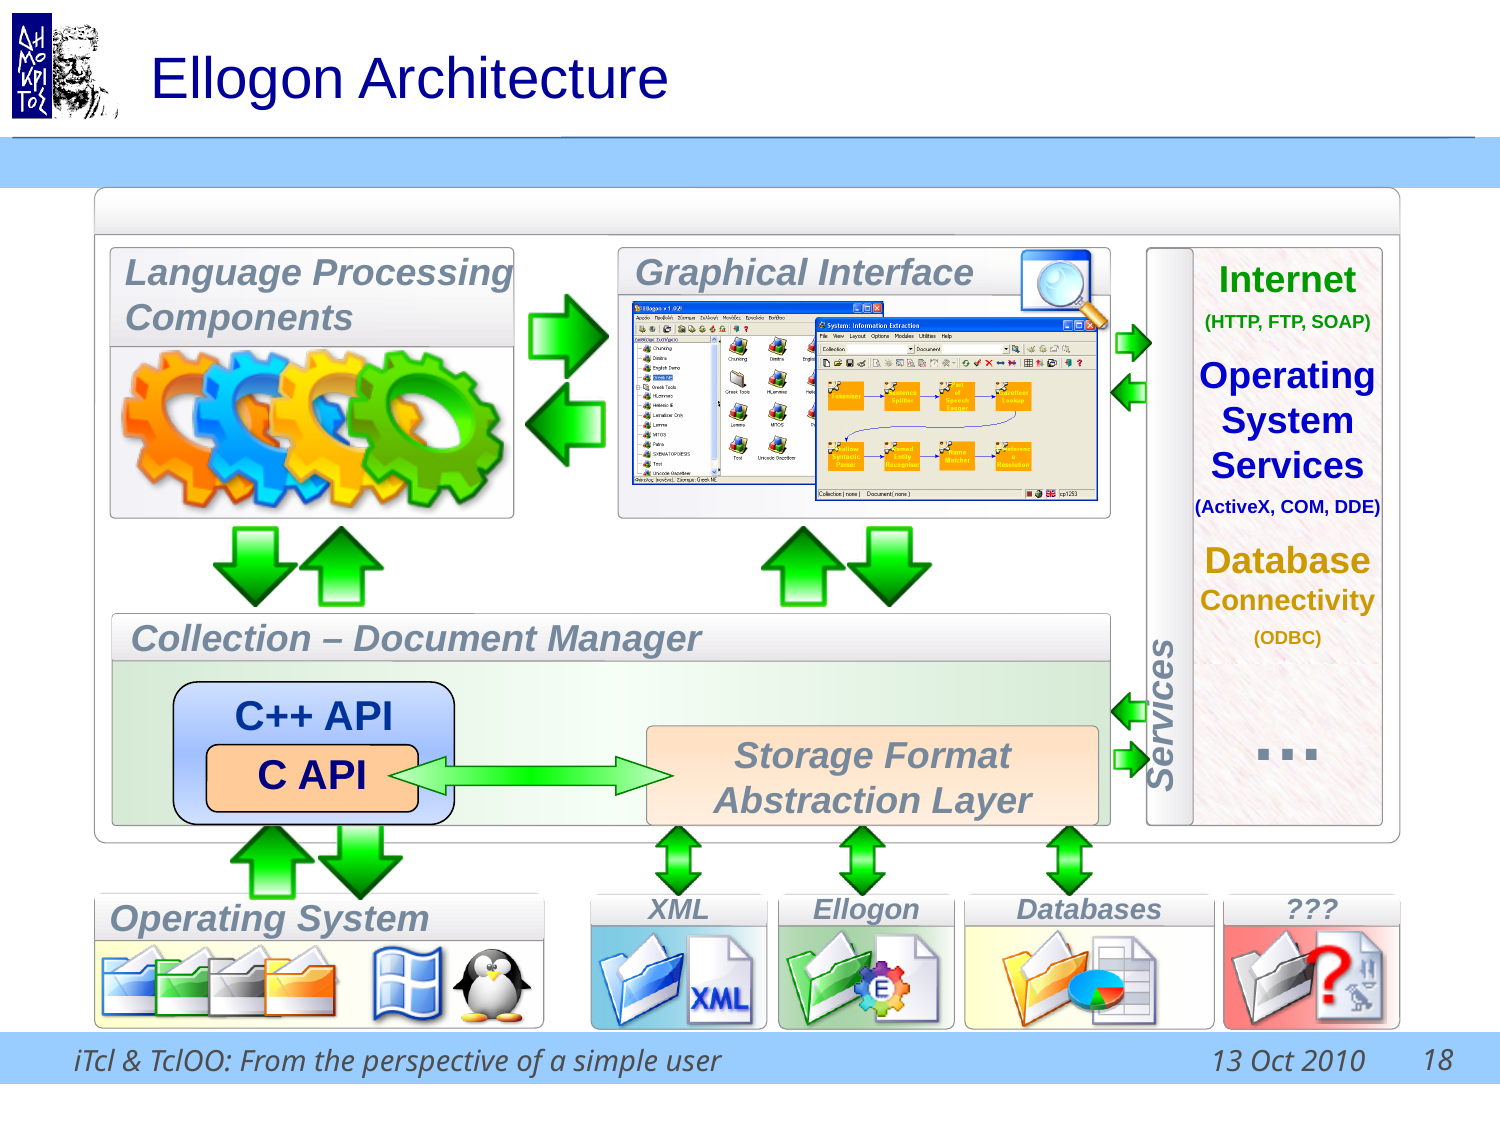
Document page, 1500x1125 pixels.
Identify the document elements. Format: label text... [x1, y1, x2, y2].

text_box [778, 834, 955, 1030]
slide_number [1190, 1035, 1381, 1086]
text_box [590, 834, 769, 1033]
footer iTcl & TclOO: From the perspective of a simple user [58, 1034, 1190, 1086]
picture [11, 13, 118, 120]
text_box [617, 240, 1111, 519]
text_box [111, 606, 1111, 826]
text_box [761, 526, 933, 605]
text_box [213, 526, 385, 605]
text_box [1223, 890, 1400, 1030]
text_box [94, 187, 1401, 844]
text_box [230, 834, 404, 900]
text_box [100, 240, 544, 531]
title Ellogon Architecture [135, 12, 1476, 138]
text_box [964, 823, 1215, 1032]
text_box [524, 293, 609, 468]
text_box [1110, 247, 1383, 826]
slide_number 18 [1399, 1033, 1476, 1084]
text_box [94, 886, 544, 1033]
